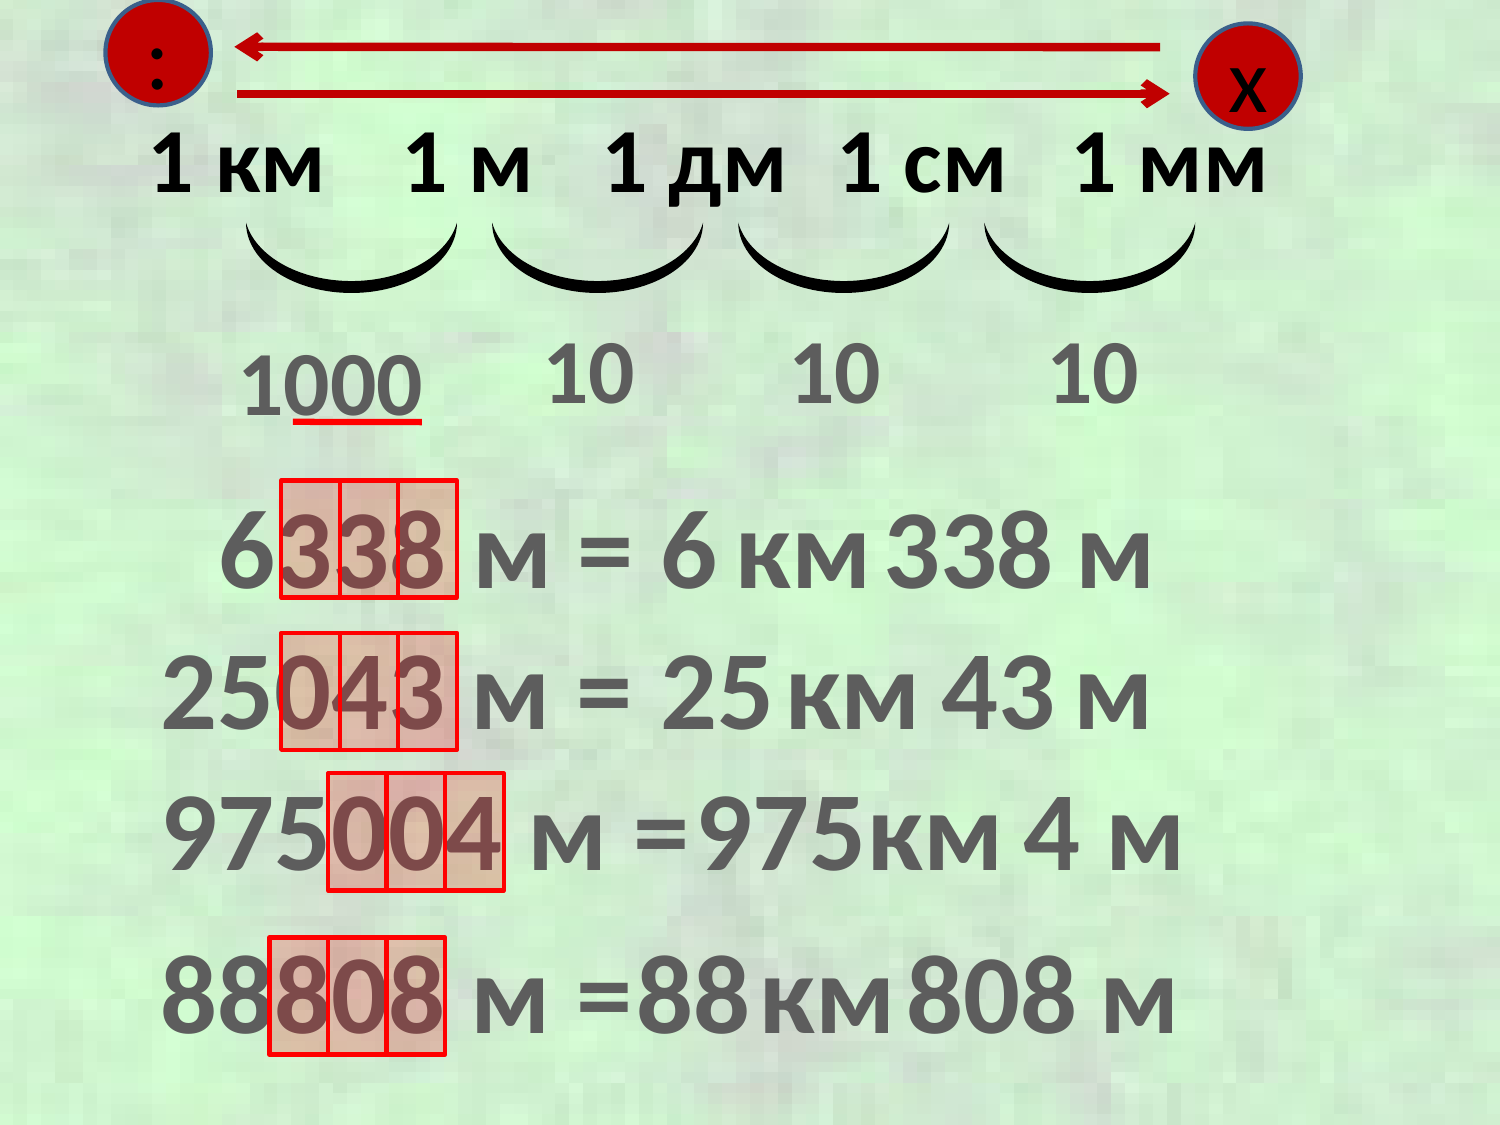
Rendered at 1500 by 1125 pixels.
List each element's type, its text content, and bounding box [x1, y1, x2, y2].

text_box 4 [1008, 749, 1096, 900]
text_box [389, 771, 447, 893]
text_box [243, 220, 460, 296]
text_box 808 [891, 913, 1093, 1064]
text_box [400, 478, 459, 600]
text_box 975 [680, 749, 882, 900]
text_box 88808 м = км м [766, 913, 891, 1064]
picture [0, 0, 1500, 1125]
text_box 1 дм [586, 98, 698, 219]
text_box 25043 м = км м [790, 609, 926, 749]
text_box [400, 631, 459, 749]
text_box 975004 м = км м [1096, 749, 1202, 900]
text_box 6338 м = км м [732, 468, 867, 609]
text_box 6338 м = км м [203, 468, 644, 609]
text_box 25043 м = км м [145, 609, 645, 749]
text_box [490, 220, 698, 296]
text_box [279, 631, 342, 749]
text_box 1000 [222, 316, 439, 442]
text_box [279, 478, 342, 600]
text_box 43 [926, 609, 1071, 749]
text_box 88 [621, 913, 766, 1064]
text_box 25 [645, 609, 790, 749]
text_box 975004 м = км м [145, 749, 680, 900]
text_box 1 мм [1055, 93, 1284, 219]
picture [177, 0, 703, 93]
text_box [330, 935, 389, 1057]
text_box 1 см [821, 98, 1023, 219]
text_box 6338 м = км м [1070, 468, 1172, 619]
text_box 975004 м = км м [882, 749, 1008, 900]
text_box [982, 220, 1198, 296]
text_box 10 [1031, 304, 1155, 430]
text_box [342, 478, 400, 600]
text_box [736, 220, 952, 296]
text_box 338 [867, 468, 1070, 609]
text_box 88808 м = км м [145, 913, 621, 1064]
text_box 88808 м = км м [1093, 913, 1196, 1064]
text_box 10 [773, 304, 897, 430]
text_box 10 [527, 304, 651, 430]
text_box 1 дм [708, 98, 804, 219]
text_box [326, 771, 389, 893]
text_box [267, 935, 330, 1057]
text_box [389, 935, 447, 1057]
text_box 6 [644, 468, 732, 609]
text_box х [1193, 21, 1303, 131]
text_box 25043 м = км м [1071, 609, 1171, 749]
text_box : [103, 0, 213, 108]
text_box 1 км [132, 93, 342, 219]
text_box [342, 631, 400, 749]
text_box [447, 771, 506, 893]
text_box 1 м [386, 98, 550, 219]
